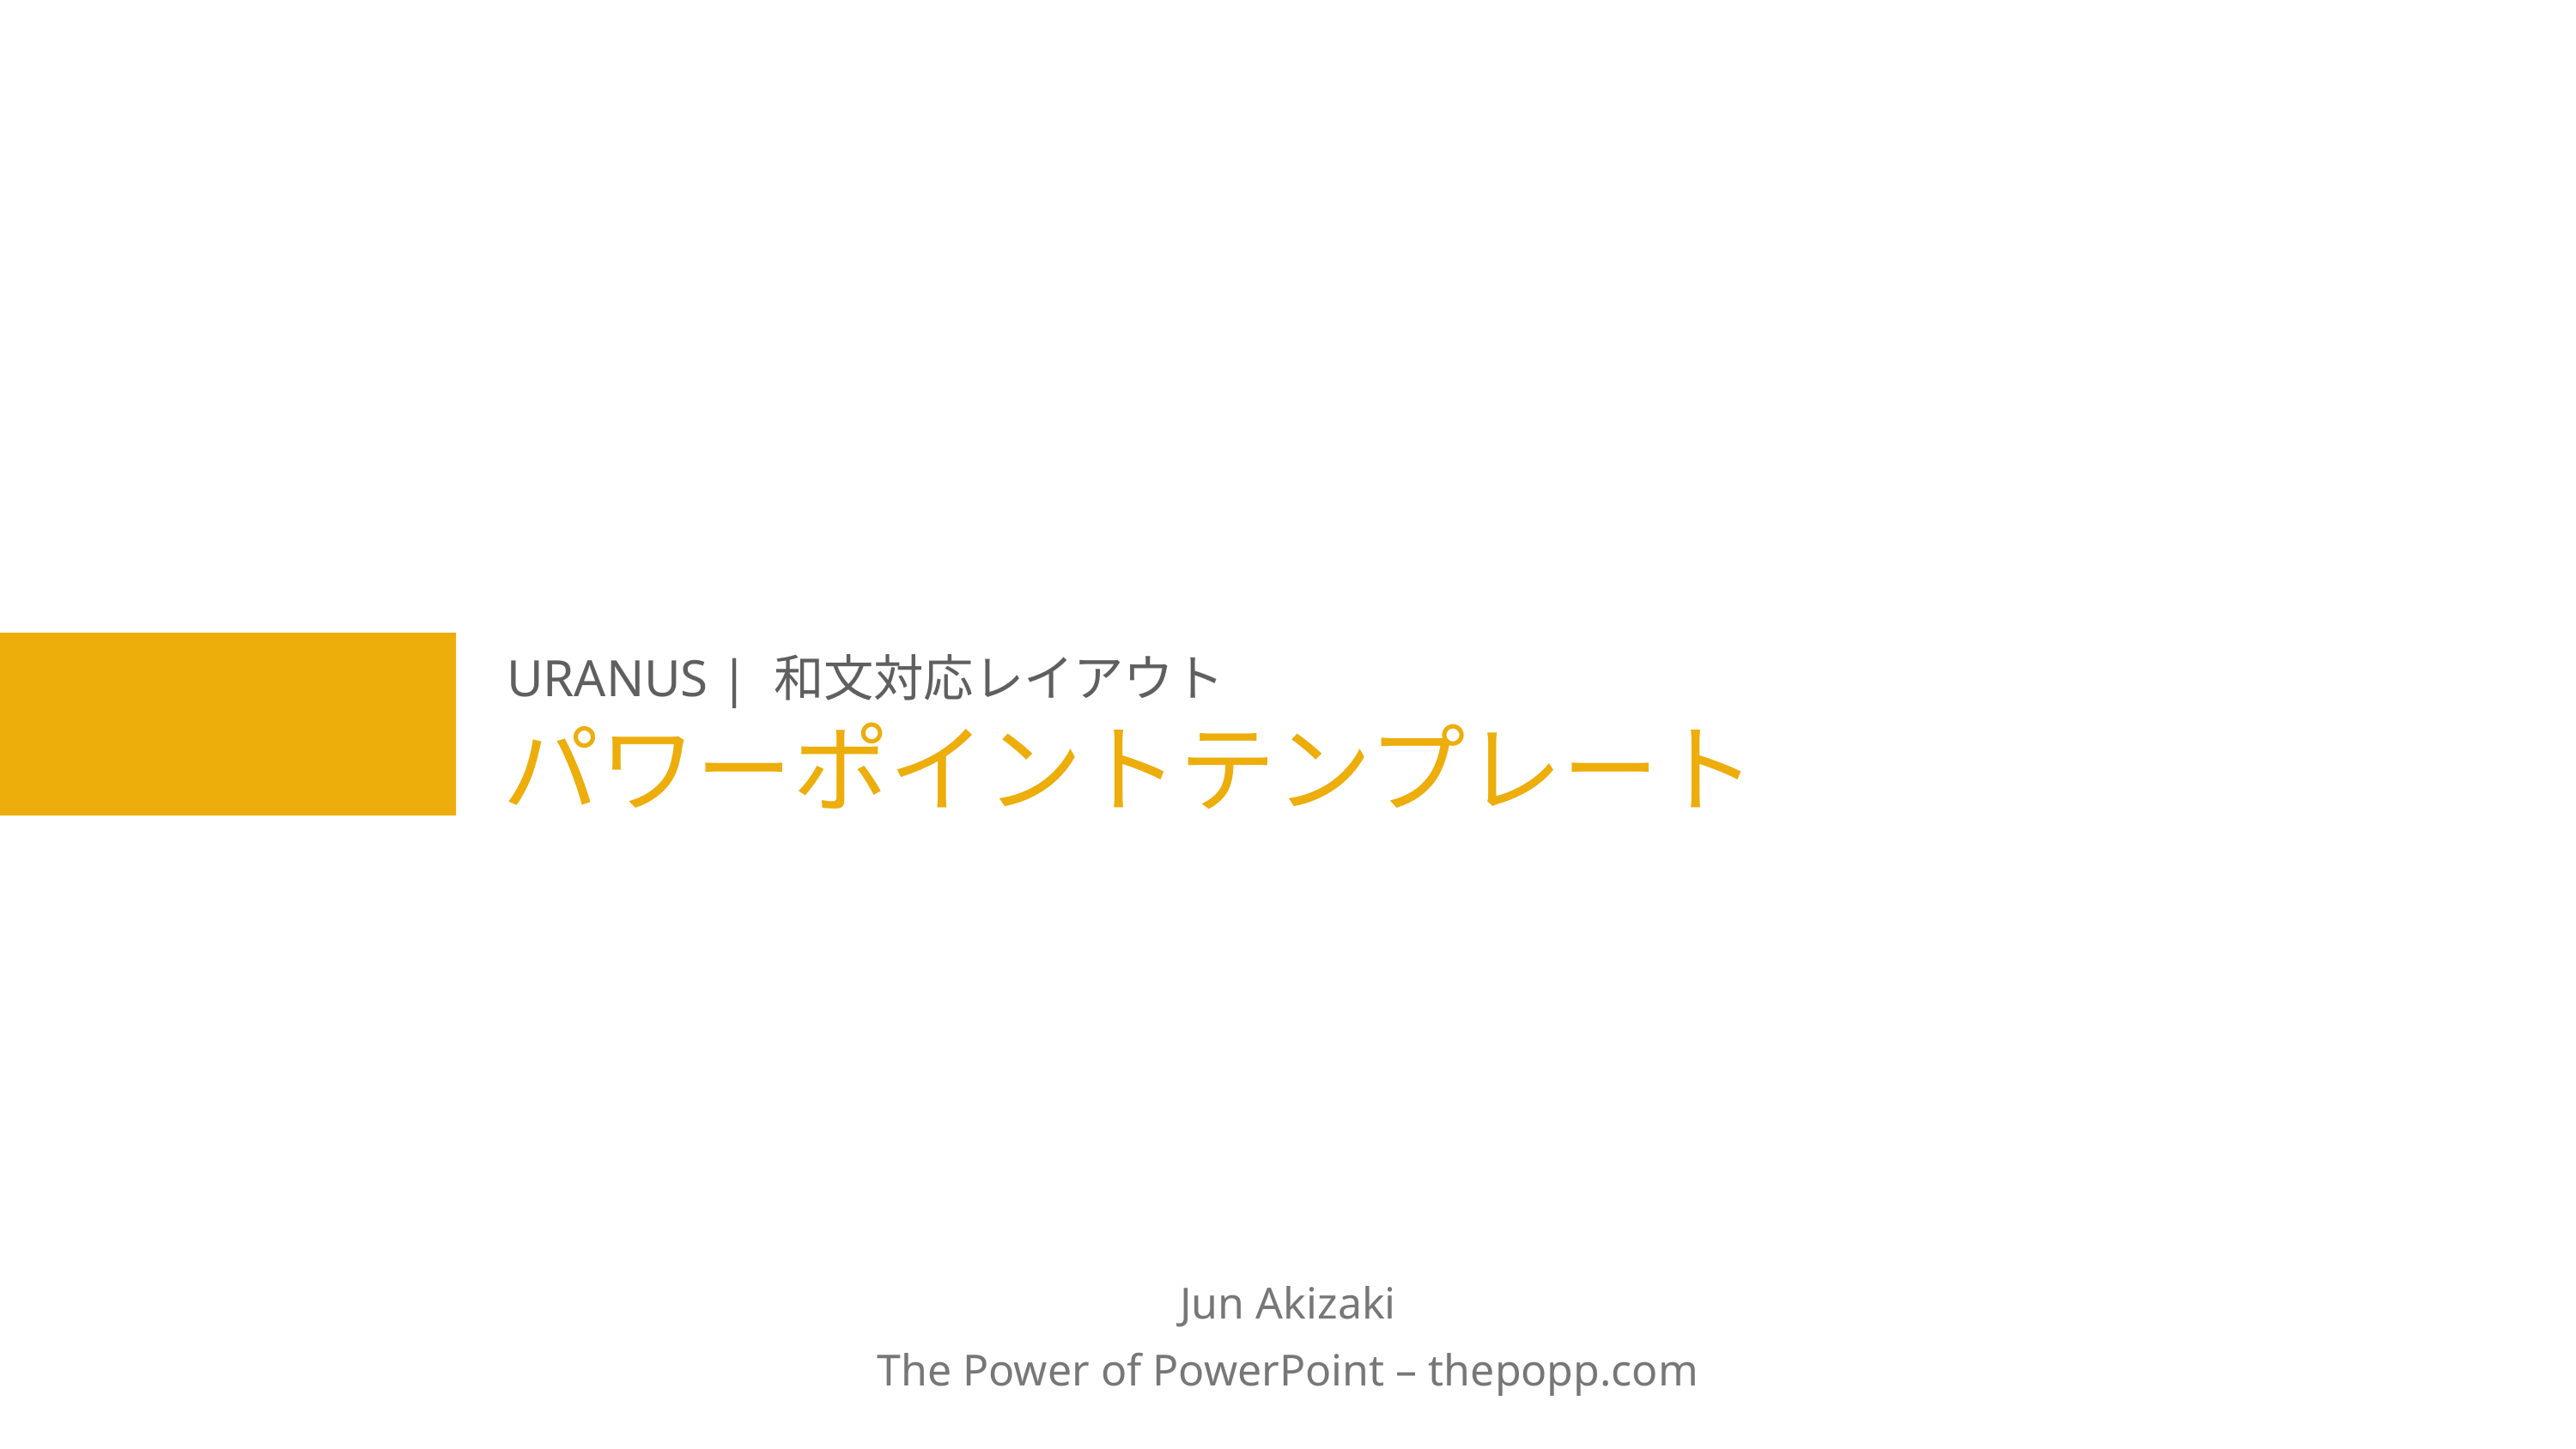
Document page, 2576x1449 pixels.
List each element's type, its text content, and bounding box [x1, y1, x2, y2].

title パワーポイントテンプレート [489, 701, 2497, 863]
list URANUS | 和文対応レイアウト [494, 585, 2229, 713]
list Jun Akizaki The Power of PowerPoint – thepopp.com [370, 1115, 2206, 1402]
